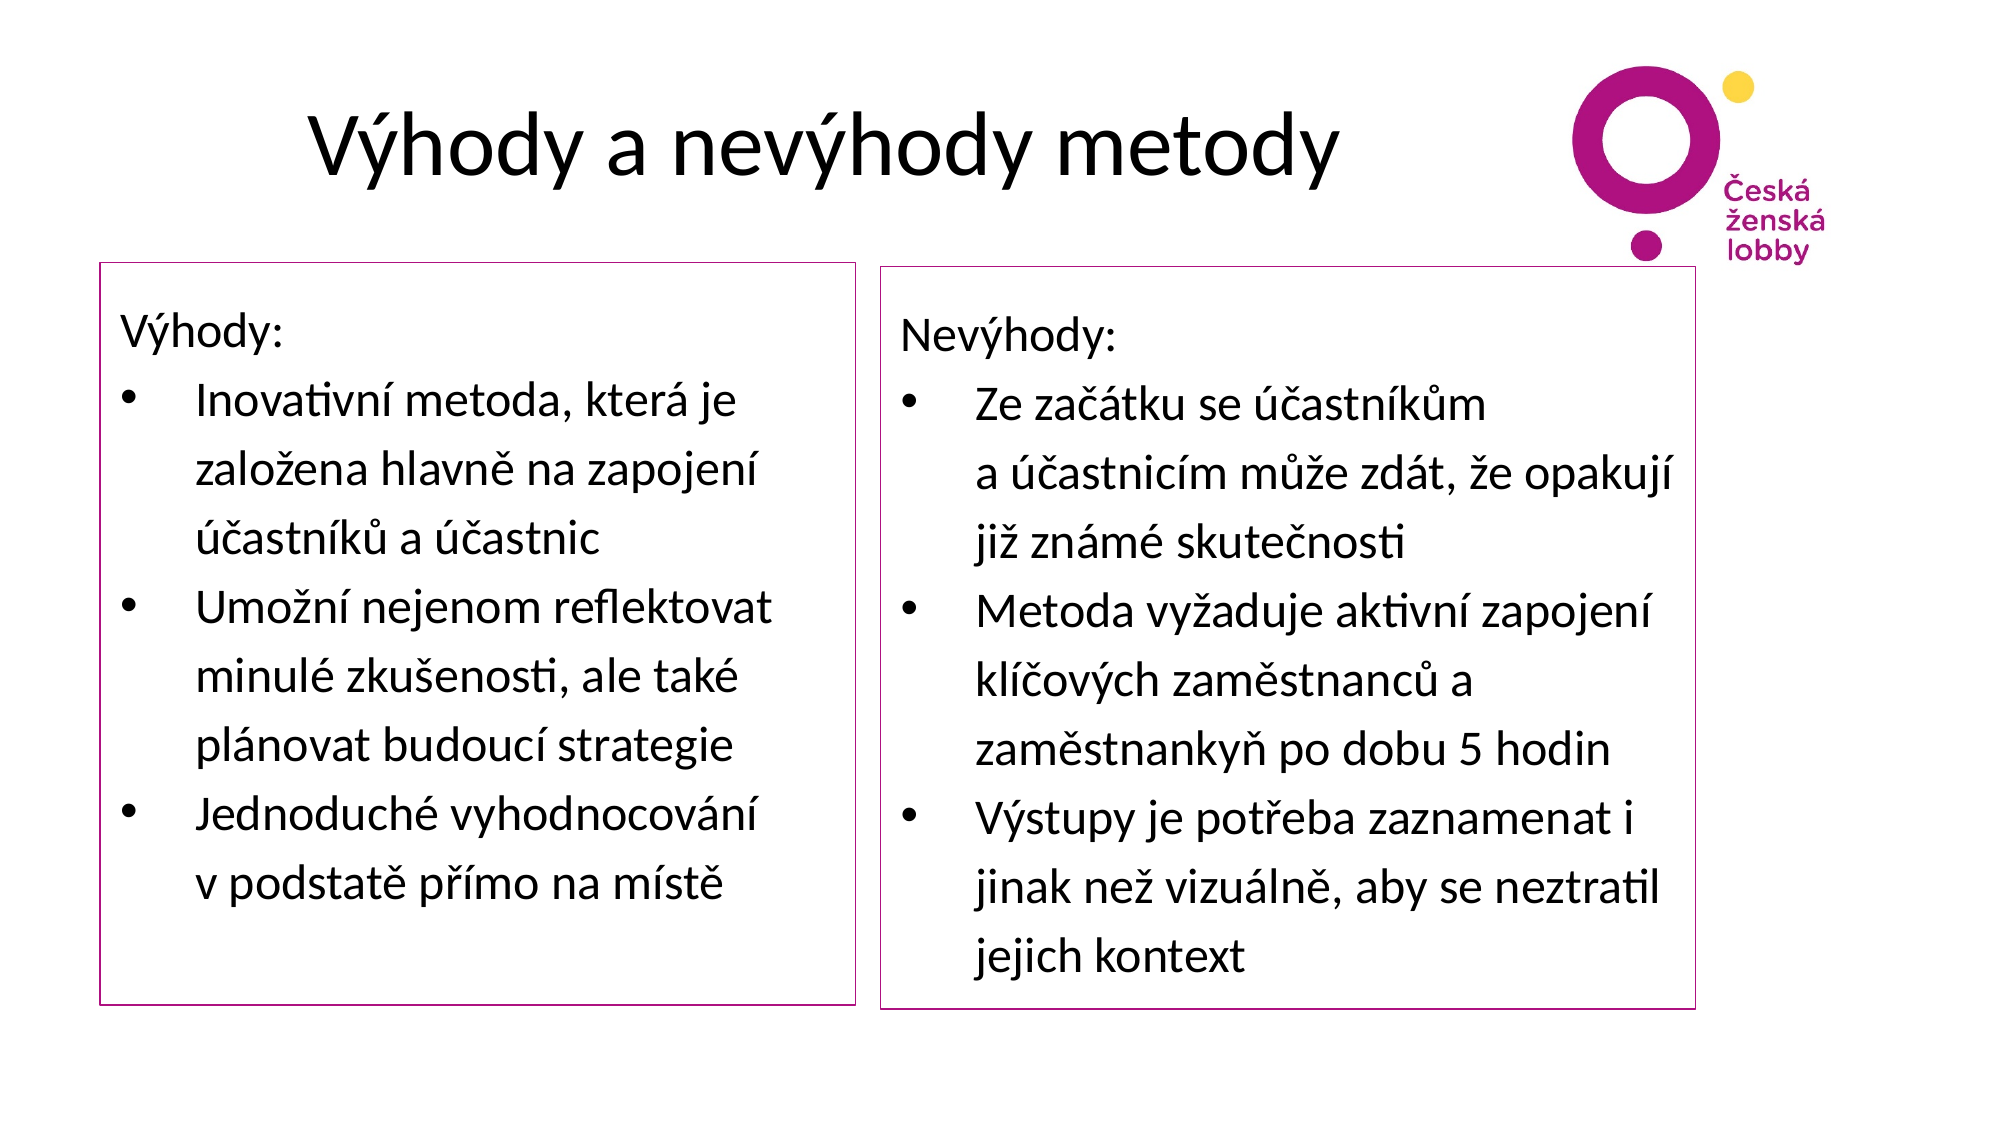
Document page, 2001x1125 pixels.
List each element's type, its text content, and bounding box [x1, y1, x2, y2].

text_box Nevýhody: Ze začátku se účastníkům a účastnicím může zdát, že opakují již známé skutečnosti Metoda vyžaduje aktivní zapojení klíčových zaměstnanců a zaměstnankyň po dobu 5 hodin Výstupy je potřeba zaznamenat i jinak než vizuálně, aby se neztratil jejich kontext [880, 266, 1696, 1009]
picture [1535, 30, 1867, 304]
title Výhody a nevýhody metody [99, 45, 1550, 233]
list Výhody: Inovativní metoda, která je založena hlavně na zapojení účastníků a účastnic Umožní nejenom reflektovat minulé zkušenosti, ale také plánovat budoucí strategie Jednoduché vyhodnocování v podstatě přímo na místě [99, 262, 856, 1005]
